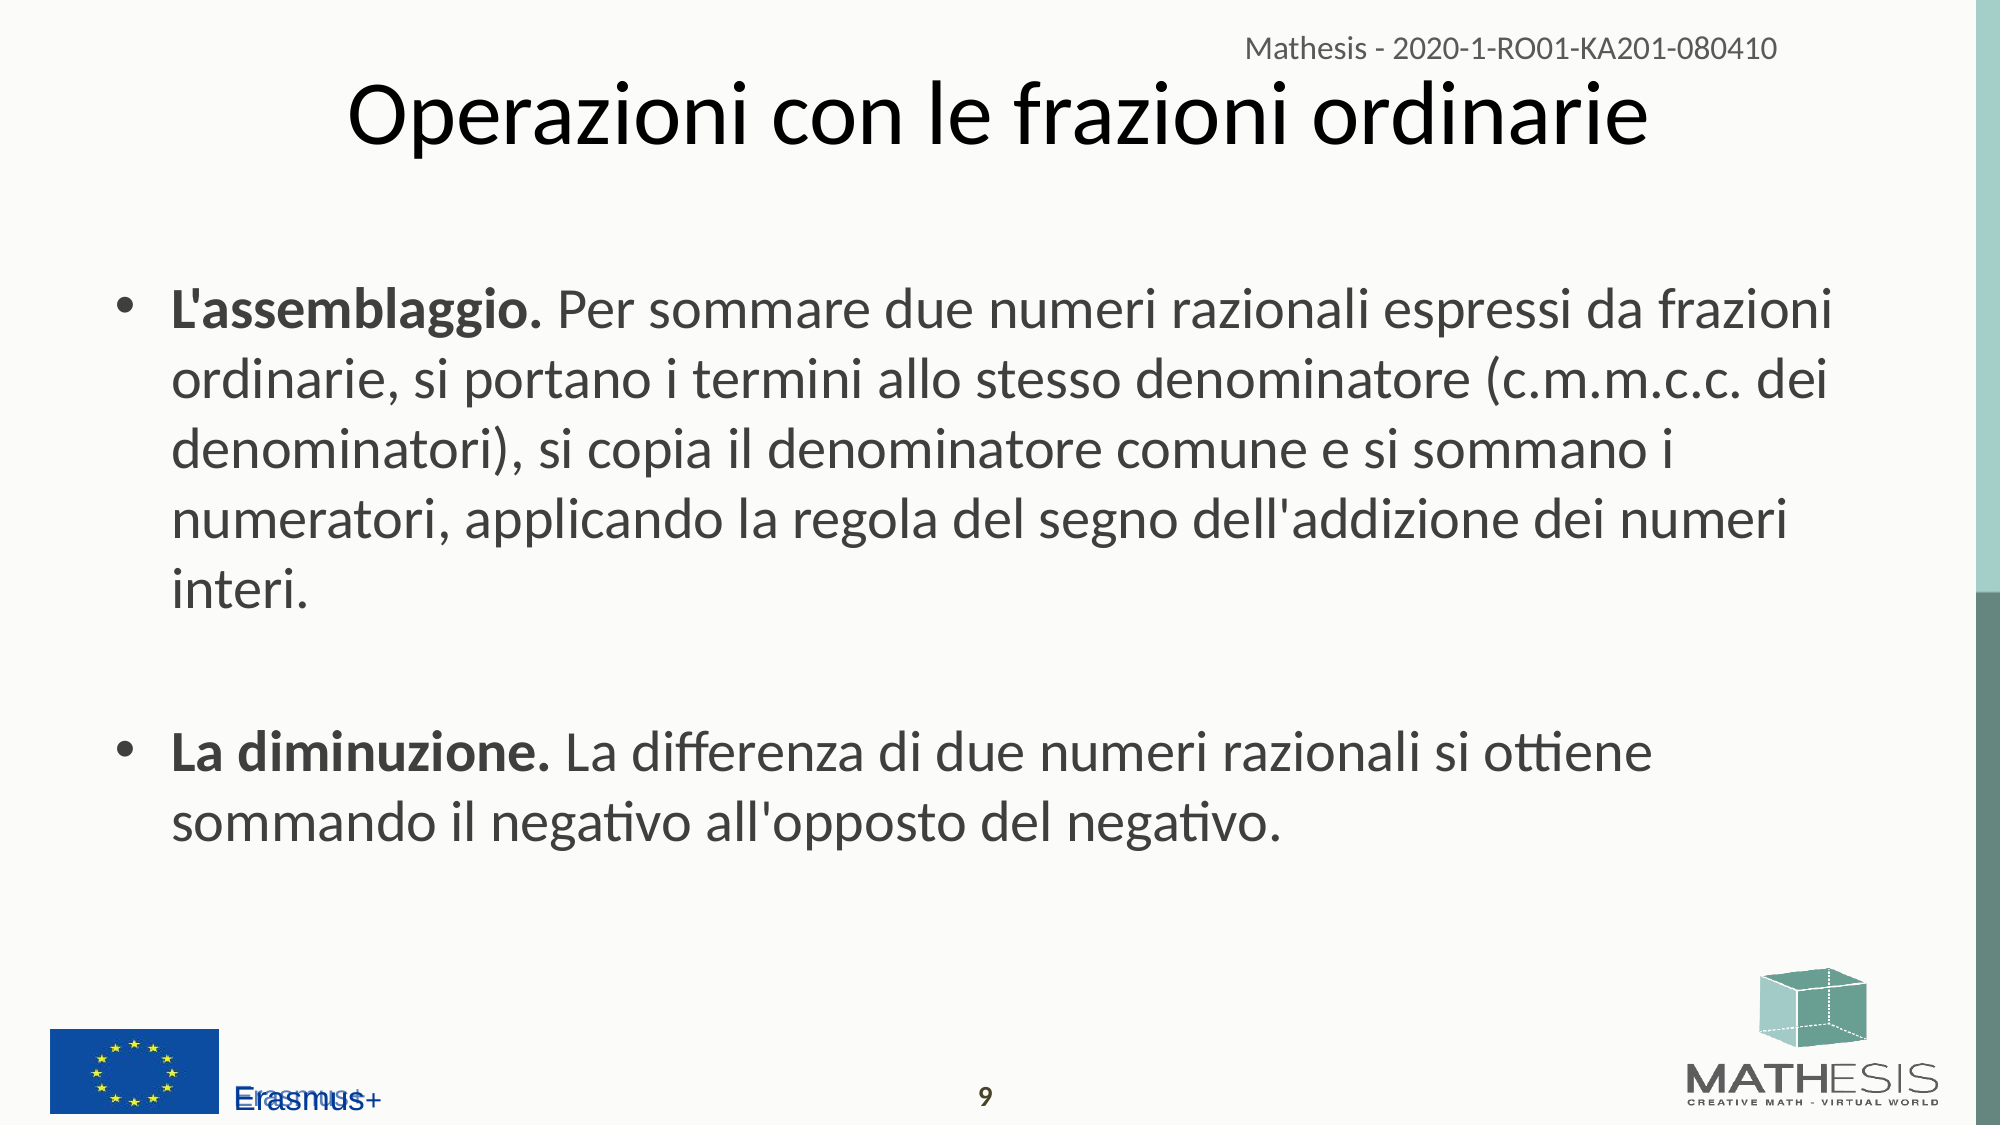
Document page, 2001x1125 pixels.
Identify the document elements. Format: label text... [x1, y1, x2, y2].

list L'assemblaggio. Per sommare due numeri razionali espressi da frazioni ordinarie, si portano i termini allo stesso denominatore (c.m.m.c.c. dei denominatori), si copia il denominatore comune e si sommano i numeratori, applicando la regola del segno dell'addizione dei numeri interi. La diminuzione. La differenza di due numeri razionali si ottiene sommando il negativo all'opposto del negativo. [99, 262, 1900, 1005]
title Operazioni con le frazioni ordinarie [99, 45, 1900, 233]
picture [50, 1029, 219, 1114]
